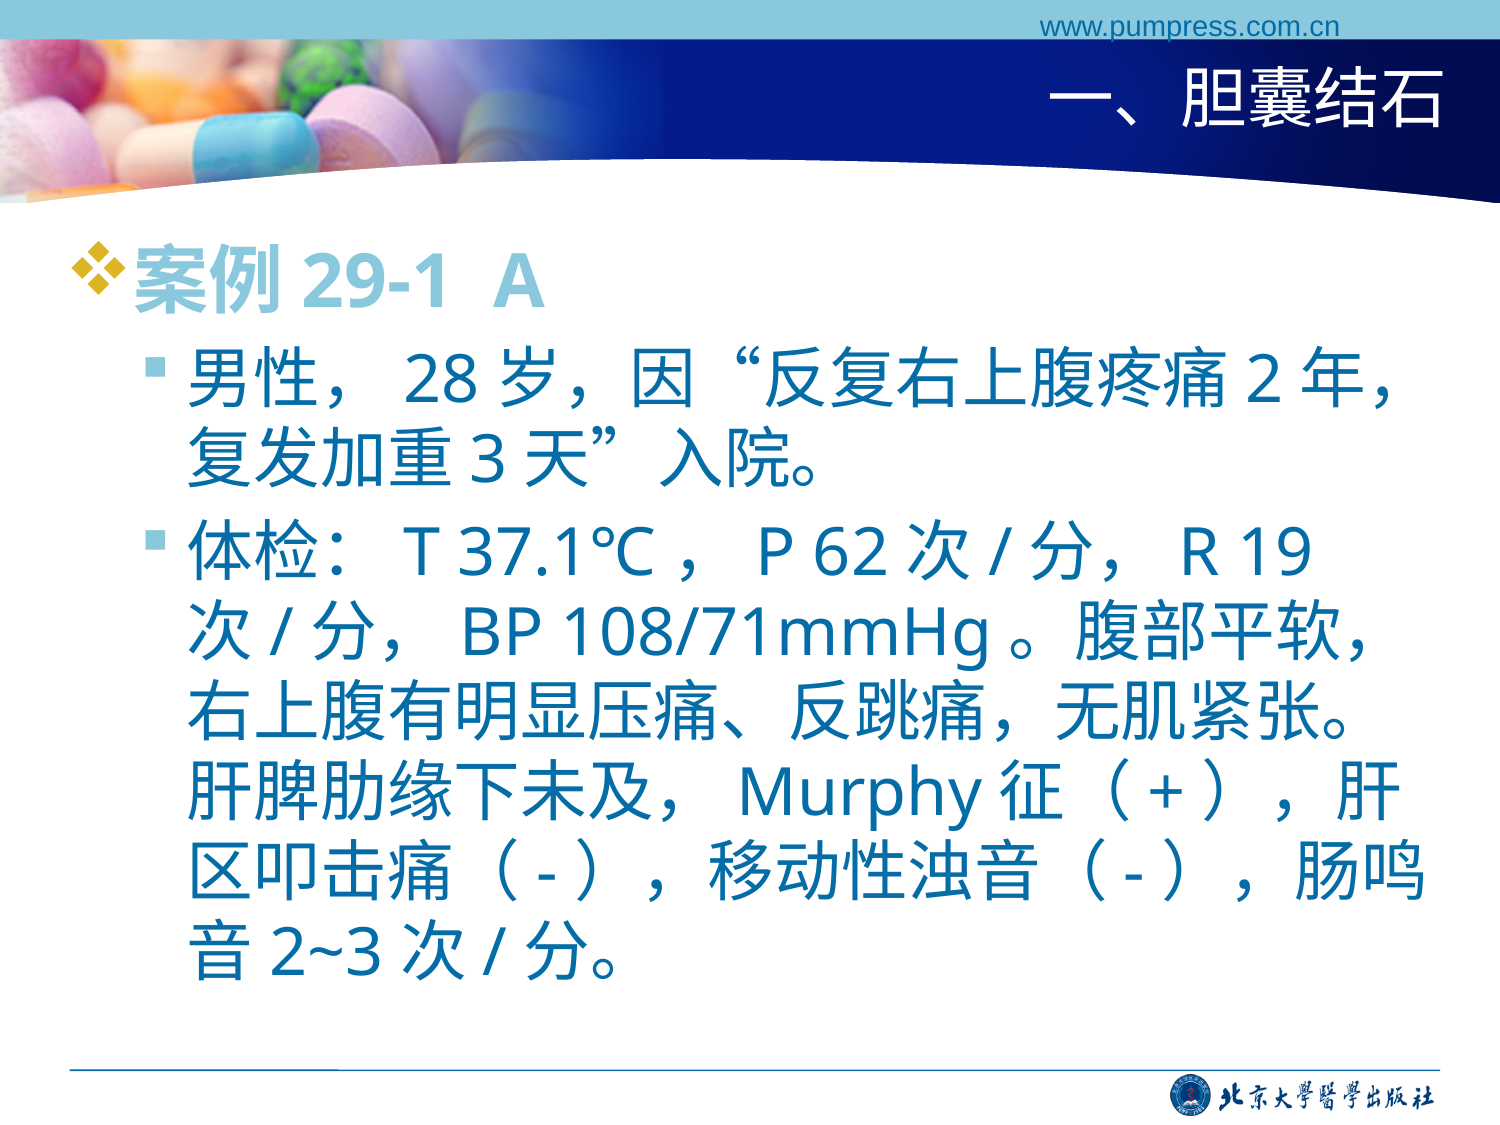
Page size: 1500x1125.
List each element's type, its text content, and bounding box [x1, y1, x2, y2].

list 案例29-1 A 男性，28岁，因“反复右上腹疼痛2年，复发加重3天”入院。 体检：T 37.1℃，P 62次/分，R 19次/分，BP 108/71mmHg。腹部平软，右上腹有明显压痛、反跳痛，无肌紧张。肝脾肋缘下未及，Murphy征（+），肝区叩击痛（-），移动性浊音（-），肠鸣音2~3次/分。 [49, 224, 1463, 1026]
slide_number www.pumpress.com.cn [1025, 0, 1463, 38]
picture [0, 40, 1500, 203]
picture [1170, 1074, 1436, 1118]
title 一、胆囊结石 [137, 49, 1463, 143]
